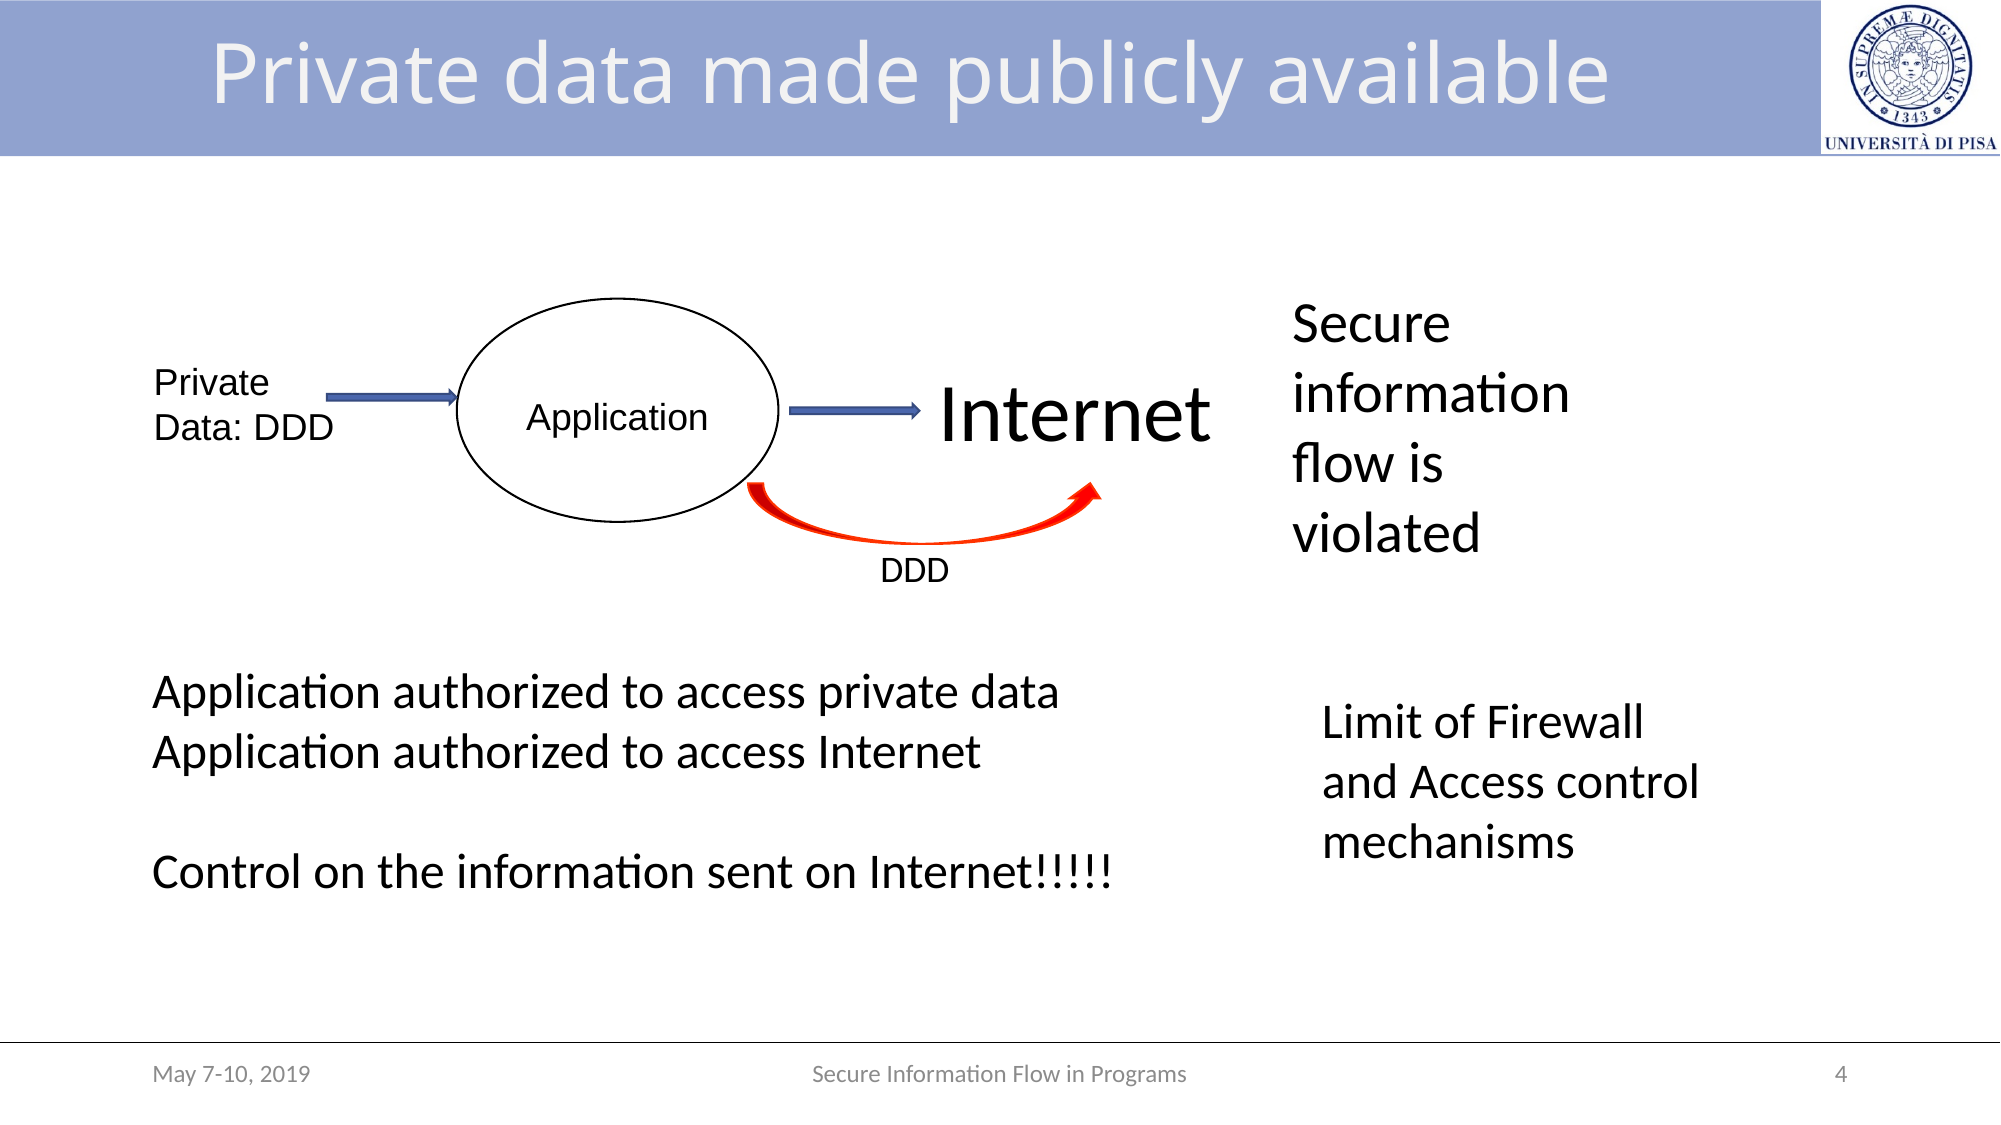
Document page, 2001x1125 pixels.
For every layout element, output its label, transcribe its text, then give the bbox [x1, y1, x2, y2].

text_box Private Data: DDD [138, 350, 350, 456]
text_box [325, 387, 458, 407]
text_box [455, 297, 780, 523]
text_box Internet [924, 350, 1228, 466]
slide_number 4 [1412, 1042, 1863, 1103]
text_box [789, 401, 921, 421]
picture [1822, 0, 2000, 154]
text_box Secure information flow is violated [1277, 276, 1648, 572]
footer Secure Information Flow in Programs [662, 1042, 1338, 1103]
title Private data made publicly available [0, 0, 1822, 154]
text_box Application authorized to access private data Application authorized to access Internet Control on the information sent on Internet!!!!! [137, 650, 1840, 966]
text_box [965, 481, 1102, 544]
text_box [746, 482, 865, 543]
text_box Limit of Firewall and Access control mechanisms [1307, 681, 1725, 877]
text_box DDD [865, 537, 965, 597]
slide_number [137, 1042, 588, 1103]
